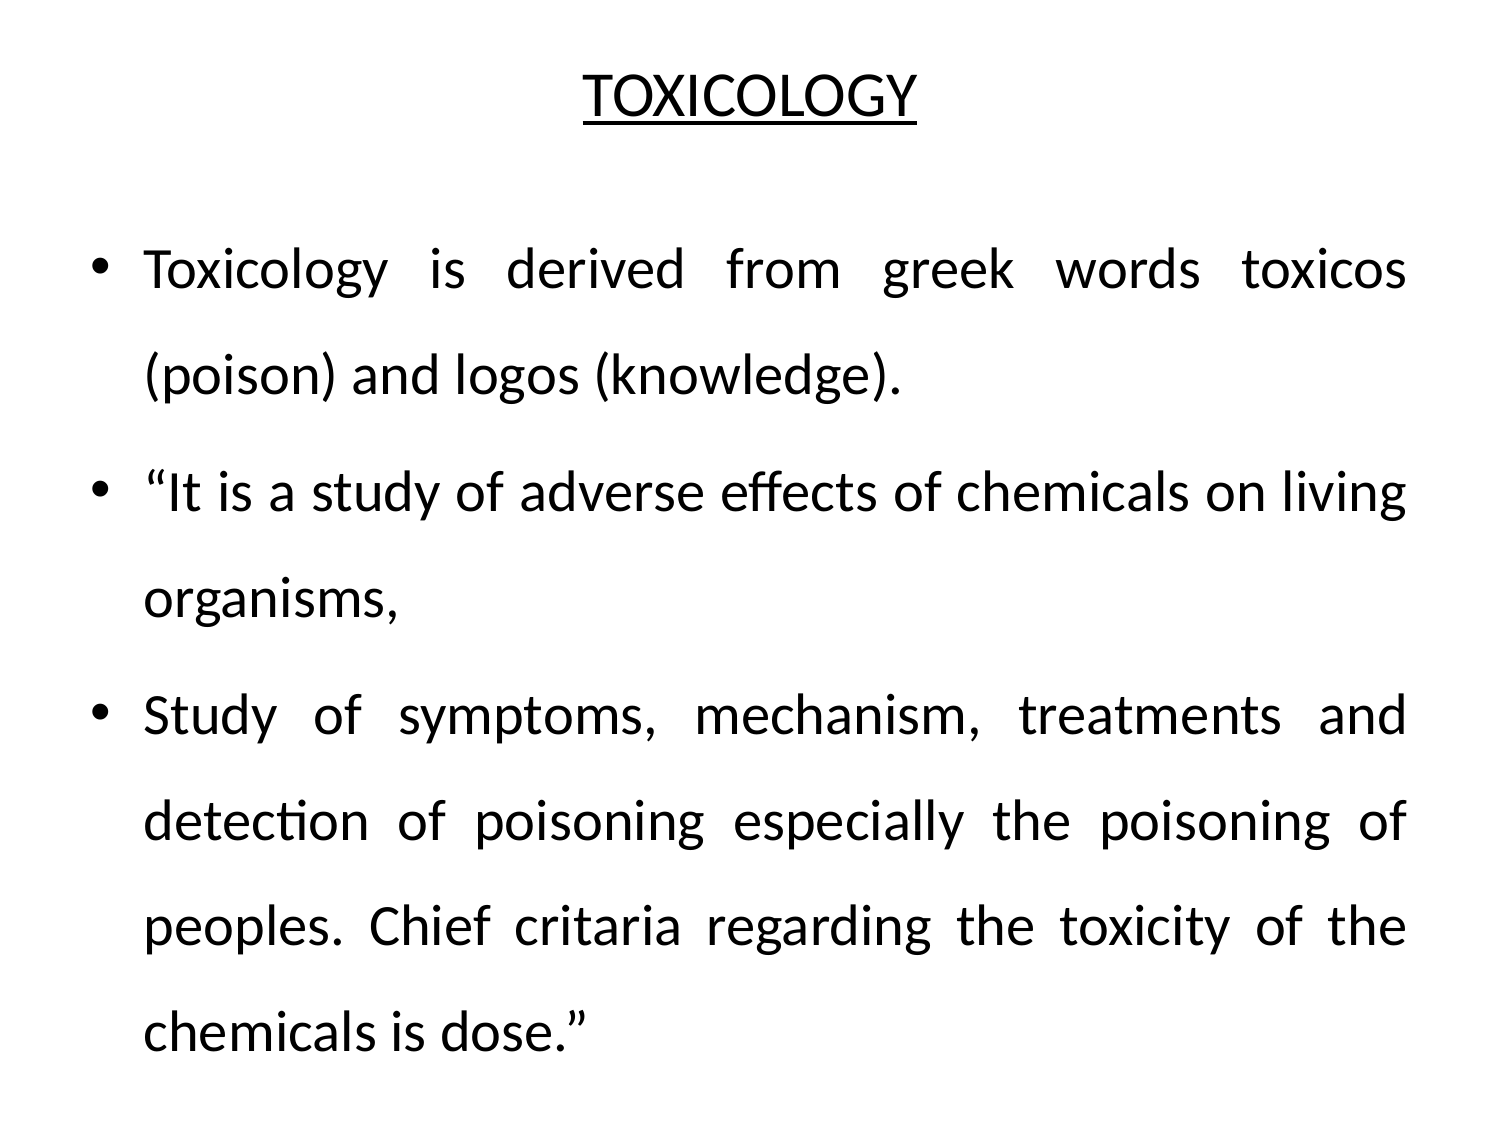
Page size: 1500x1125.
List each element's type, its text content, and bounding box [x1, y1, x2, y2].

list Toxicology is derived from greek words toxicos (poison) and logos (knowledge). “It is a study of adverse effects of chemicals on living organisms, Study of symptoms, mechanism, treatments and detection of poisoning especially the poisoning of peoples. Chief critaria regarding the toxicity of the chemicals is dose.” [75, 187, 1425, 1075]
title TOXICOLOGY [75, 45, 1425, 138]
